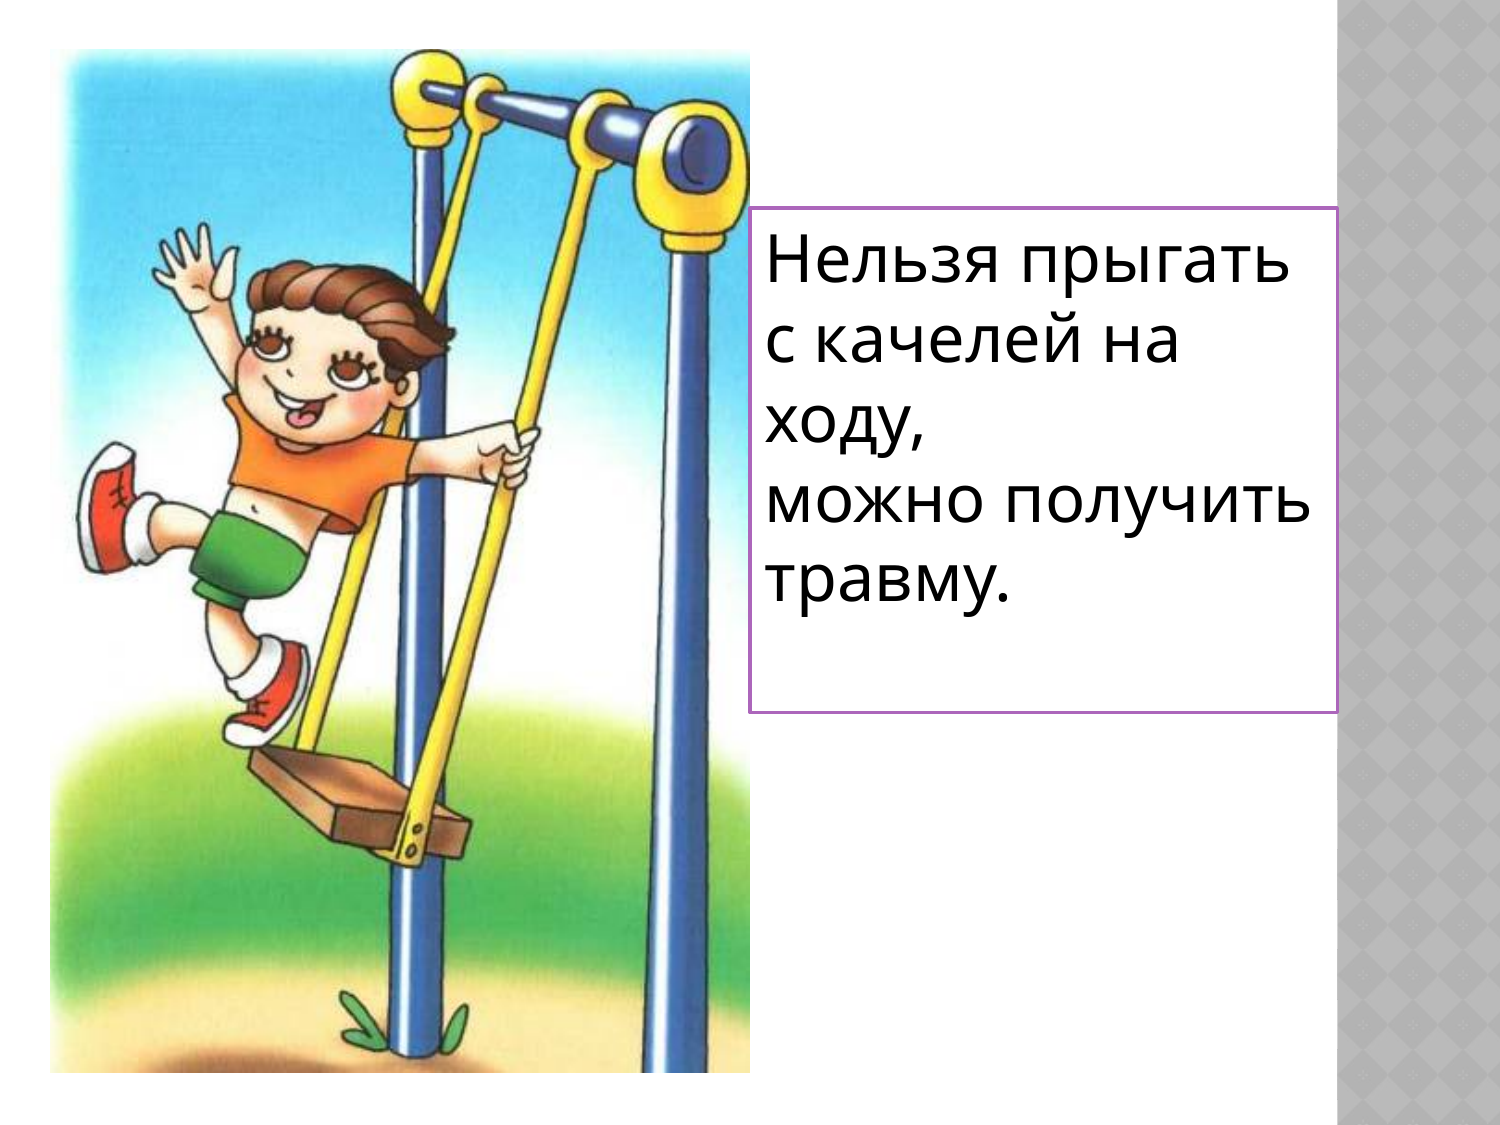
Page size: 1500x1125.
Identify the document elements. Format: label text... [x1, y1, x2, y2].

text_box Нельзя прыгать с качелей на ходу, можно получить травму. [756, 206, 1339, 714]
picture [49, 49, 751, 1073]
